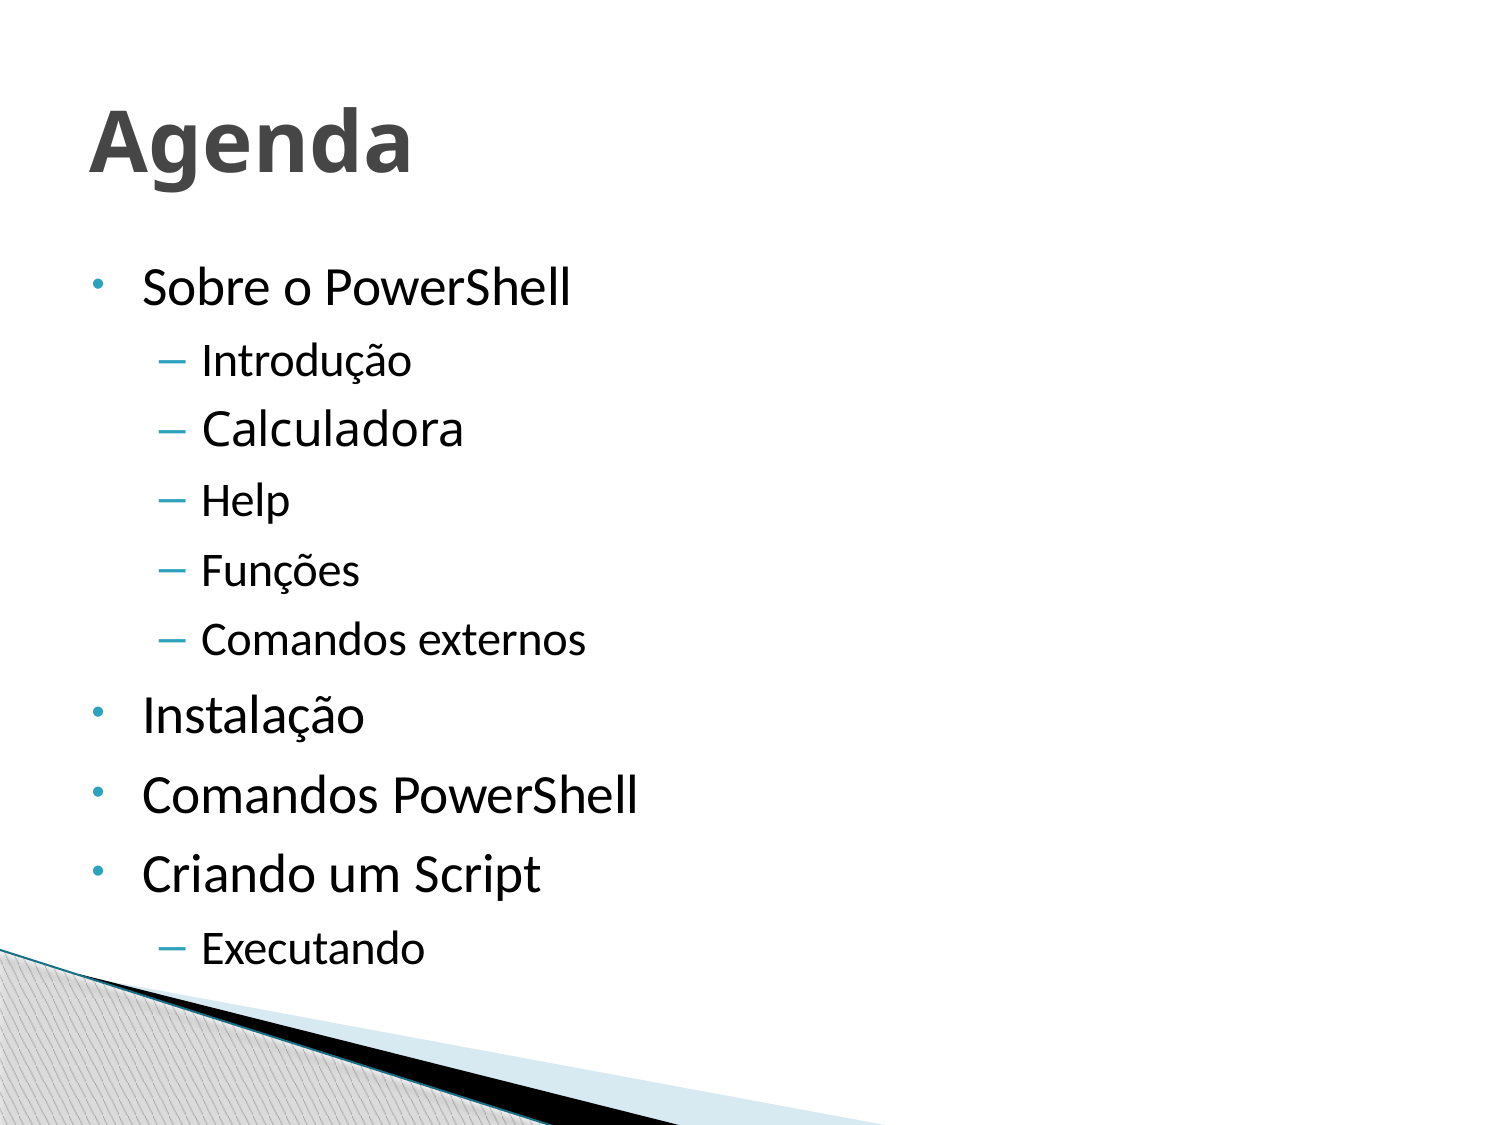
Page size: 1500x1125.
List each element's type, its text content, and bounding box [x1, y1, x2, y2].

title Agenda [75, 45, 1425, 233]
list Sobre o PowerShell Introdução Calculadora Help Funções Comandos externos Instalação Comandos PowerShell Criando um Script Executando [75, 243, 1425, 986]
